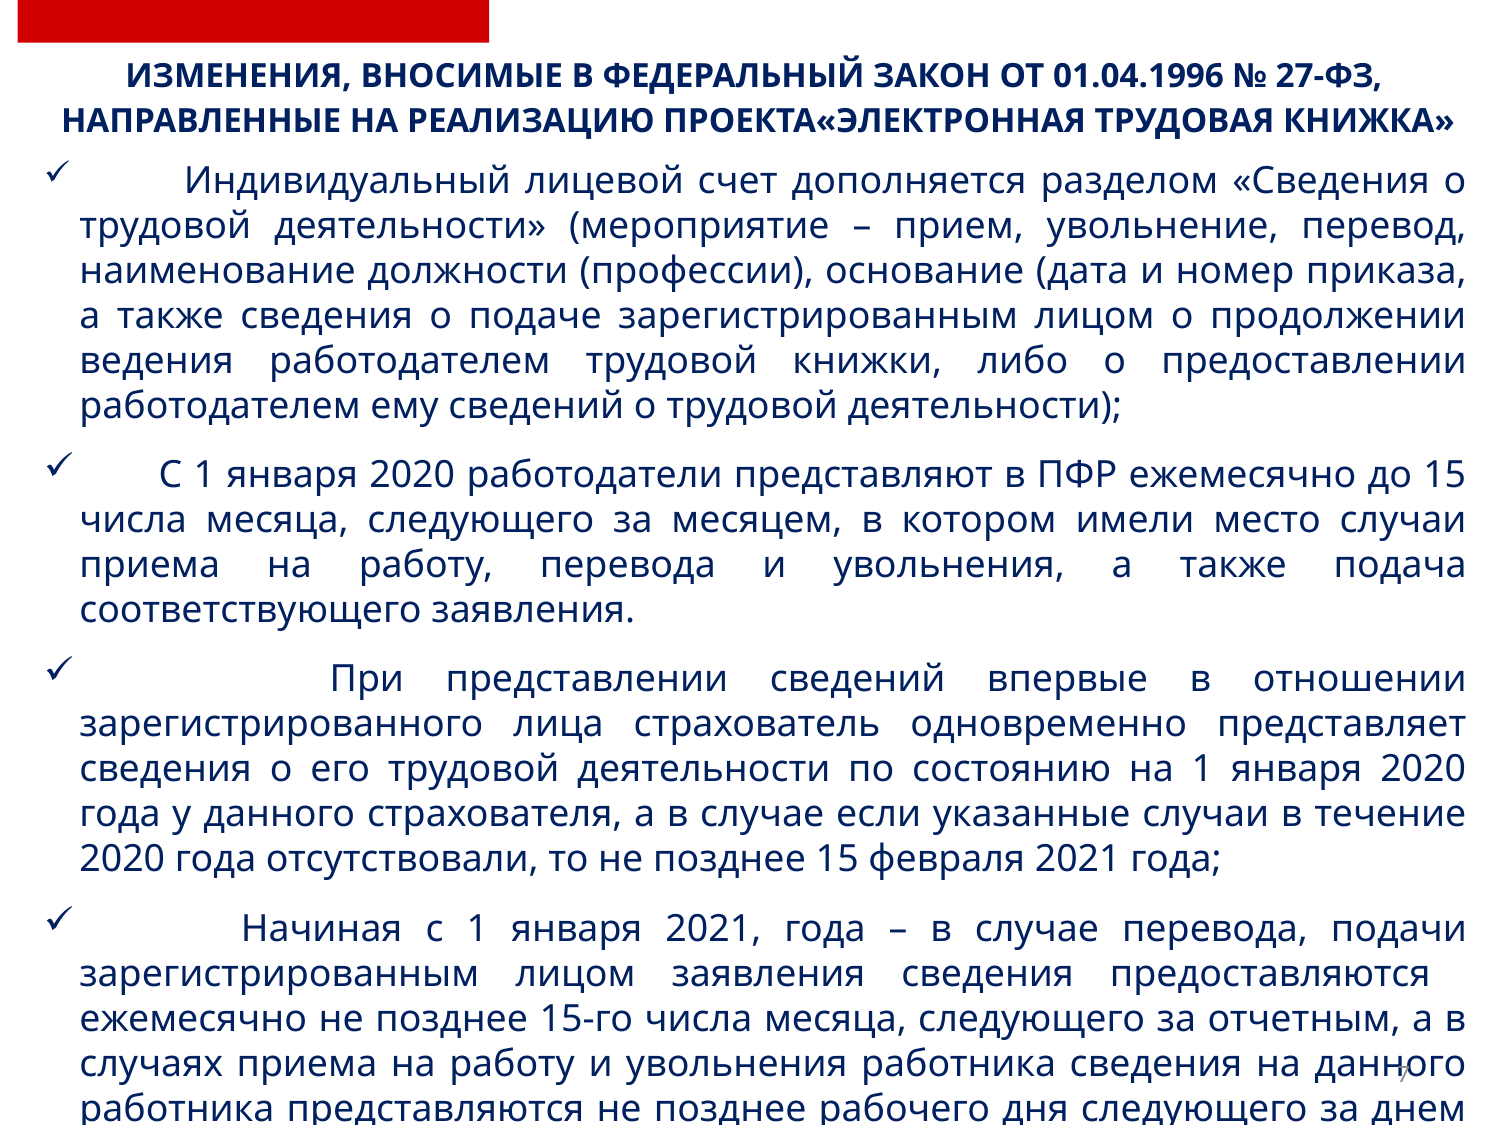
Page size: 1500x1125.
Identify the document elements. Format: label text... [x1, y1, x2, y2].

slide_number 7 [1074, 1042, 1425, 1103]
table_header ИЗМЕНЕНИЯ, ВНОСИМЫЕ В ФЕДЕРАЛЬНЫЙ ЗАКОН ОТ 01.04.1996 № 27-ФЗ, НАПРАВЛЕННЫЕ НА РЕАЛИЗАЦИЮ ПРОЕКТА«ЭЛЕКТРОННАЯ ТРУДОВАЯ КНИЖКА» [18, 7, 1500, 150]
text_box Индивидуальный лицевой счет дополняется разделом «Сведения о трудовой деятельности» (мероприятие – прием, увольнение, перевод, наименование должности (профессии), основание (дата и номер приказа, а также сведения о подаче зарегистрированным лицом о продолжении ведения работодателем трудовой книжки, либо о предоставлении работодателем ему сведений о трудовой деятельности); С 1 января 2020 работодатели представляют в ПФР ежемесячно до 15 числа месяца, следующего за месяцем, в котором имели место случаи приема на работу, перевода и увольнения, а также подача соответствующего заявления. При представлении сведений впервые в отношении зарегистрированного лица страхователь одновременно представляет сведения о его трудовой деятельности по состоянию на 1 января 2020 года у данного страхователя, а в случае если указанные случаи в течение 2020 года отсутствовали, то не позднее 15 февраля 2021 года; Начиная с 1 января 2021, года – в случае перевода, подачи зарегистрированным лицом заявления сведения предоставляются ежемесячно не позднее 15-го числа месяца, следующего за отчетным, а в случаях приема на работу и увольнения работника сведения на данного работника представляются не позднее рабочего дня следующего за днем издания соответствующего приказа (распоряжения); [29, 148, 1483, 1125]
text_box [16, 0, 491, 45]
